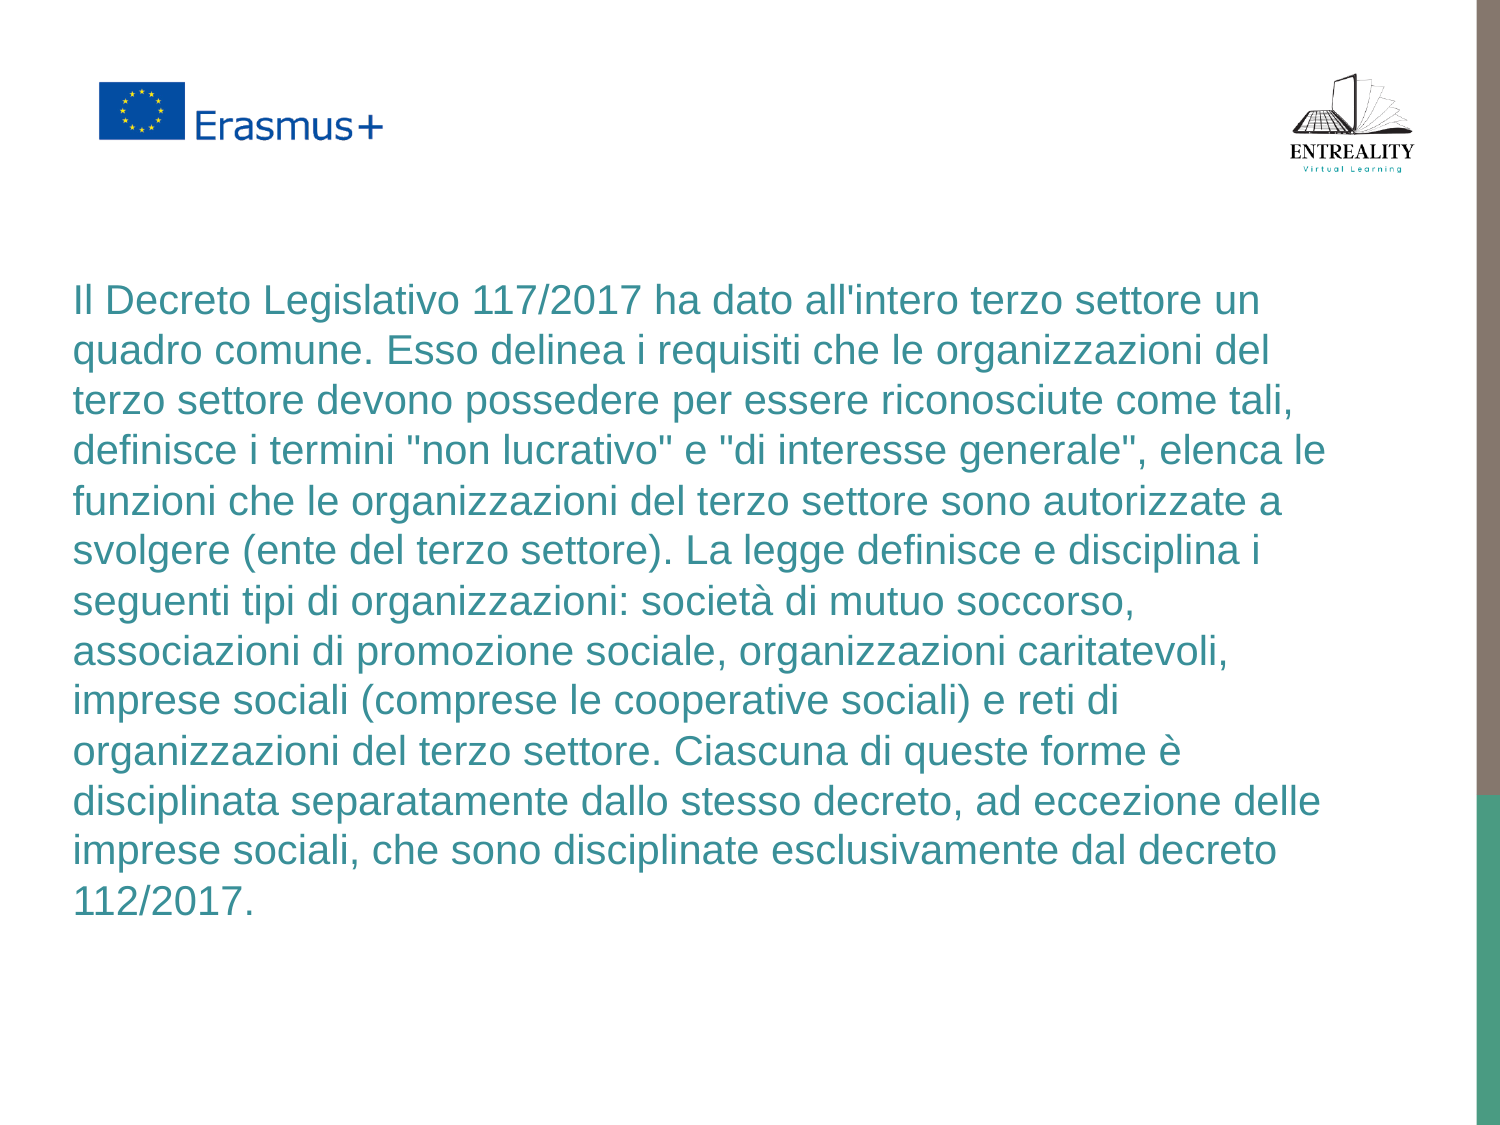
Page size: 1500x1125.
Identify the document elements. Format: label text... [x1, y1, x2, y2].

picture [1246, 17, 1458, 229]
subtitle [105, 656, 1301, 751]
picture [81, 64, 399, 156]
title Il Decreto Legislativo 117/2017 ha dato all'intero terzo settore un quadro comune. Esso delinea i requisiti che le organizzazioni del terzo settore devono possedere per essere riconosciute come tali, definisce i termini "non lucrativo" e "di interesse generale", elenca le funzioni che le organizzazioni del terzo settore sono autorizzate a svolgere (ente del terzo settore). La legge definisce e disciplina i seguenti tipi di organizzazioni: società di mutuo soccorso, associazioni di promozione sociale, organizzazioni caritatevoli, imprese sociali (comprese le cooperative sociali) e reti di organizzazioni del terzo settore. Ciascuna di queste forme è disciplinata separatamente dallo stesso decreto, ad eccezione delle imprese sociali, che sono disciplinate esclusivamente dal decreto 112/2017. [57, 301, 1382, 996]
